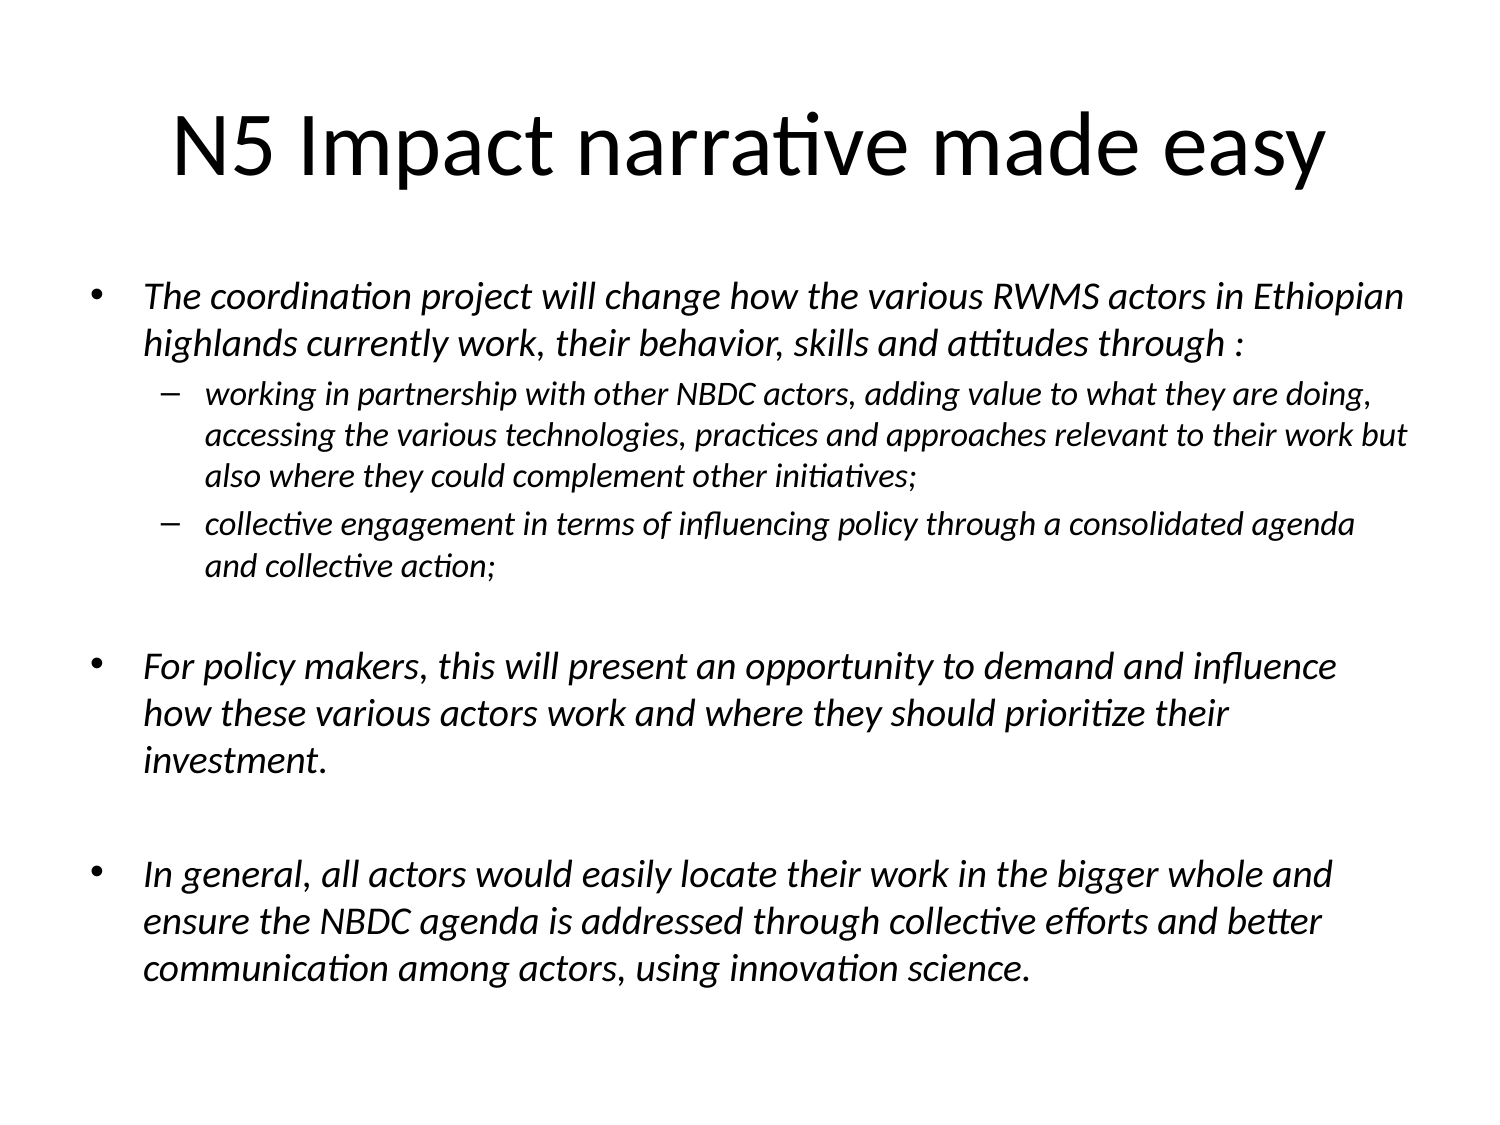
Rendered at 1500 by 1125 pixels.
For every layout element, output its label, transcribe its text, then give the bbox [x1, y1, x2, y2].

list The coordination project will change how the various RWMS actors in Ethiopian highlands currently work, their behavior, skills and attitudes through : working in partnership with other NBDC actors, adding value to what they are doing, accessing the various technologies, practices and approaches relevant to their work but also where they could complement other initiatives; collective engagement in terms of influencing policy through a consolidated agenda and collective action; For policy makers, this will present an opportunity to demand and influence how these various actors work and where they should prioritize their investment. In general, all actors would easily locate their work in the bigger whole and ensure the NBDC agenda is addressed through collective efforts and better communication among actors, using innovation science. [75, 262, 1425, 1005]
title N5 Impact narrative made easy [75, 45, 1425, 233]
